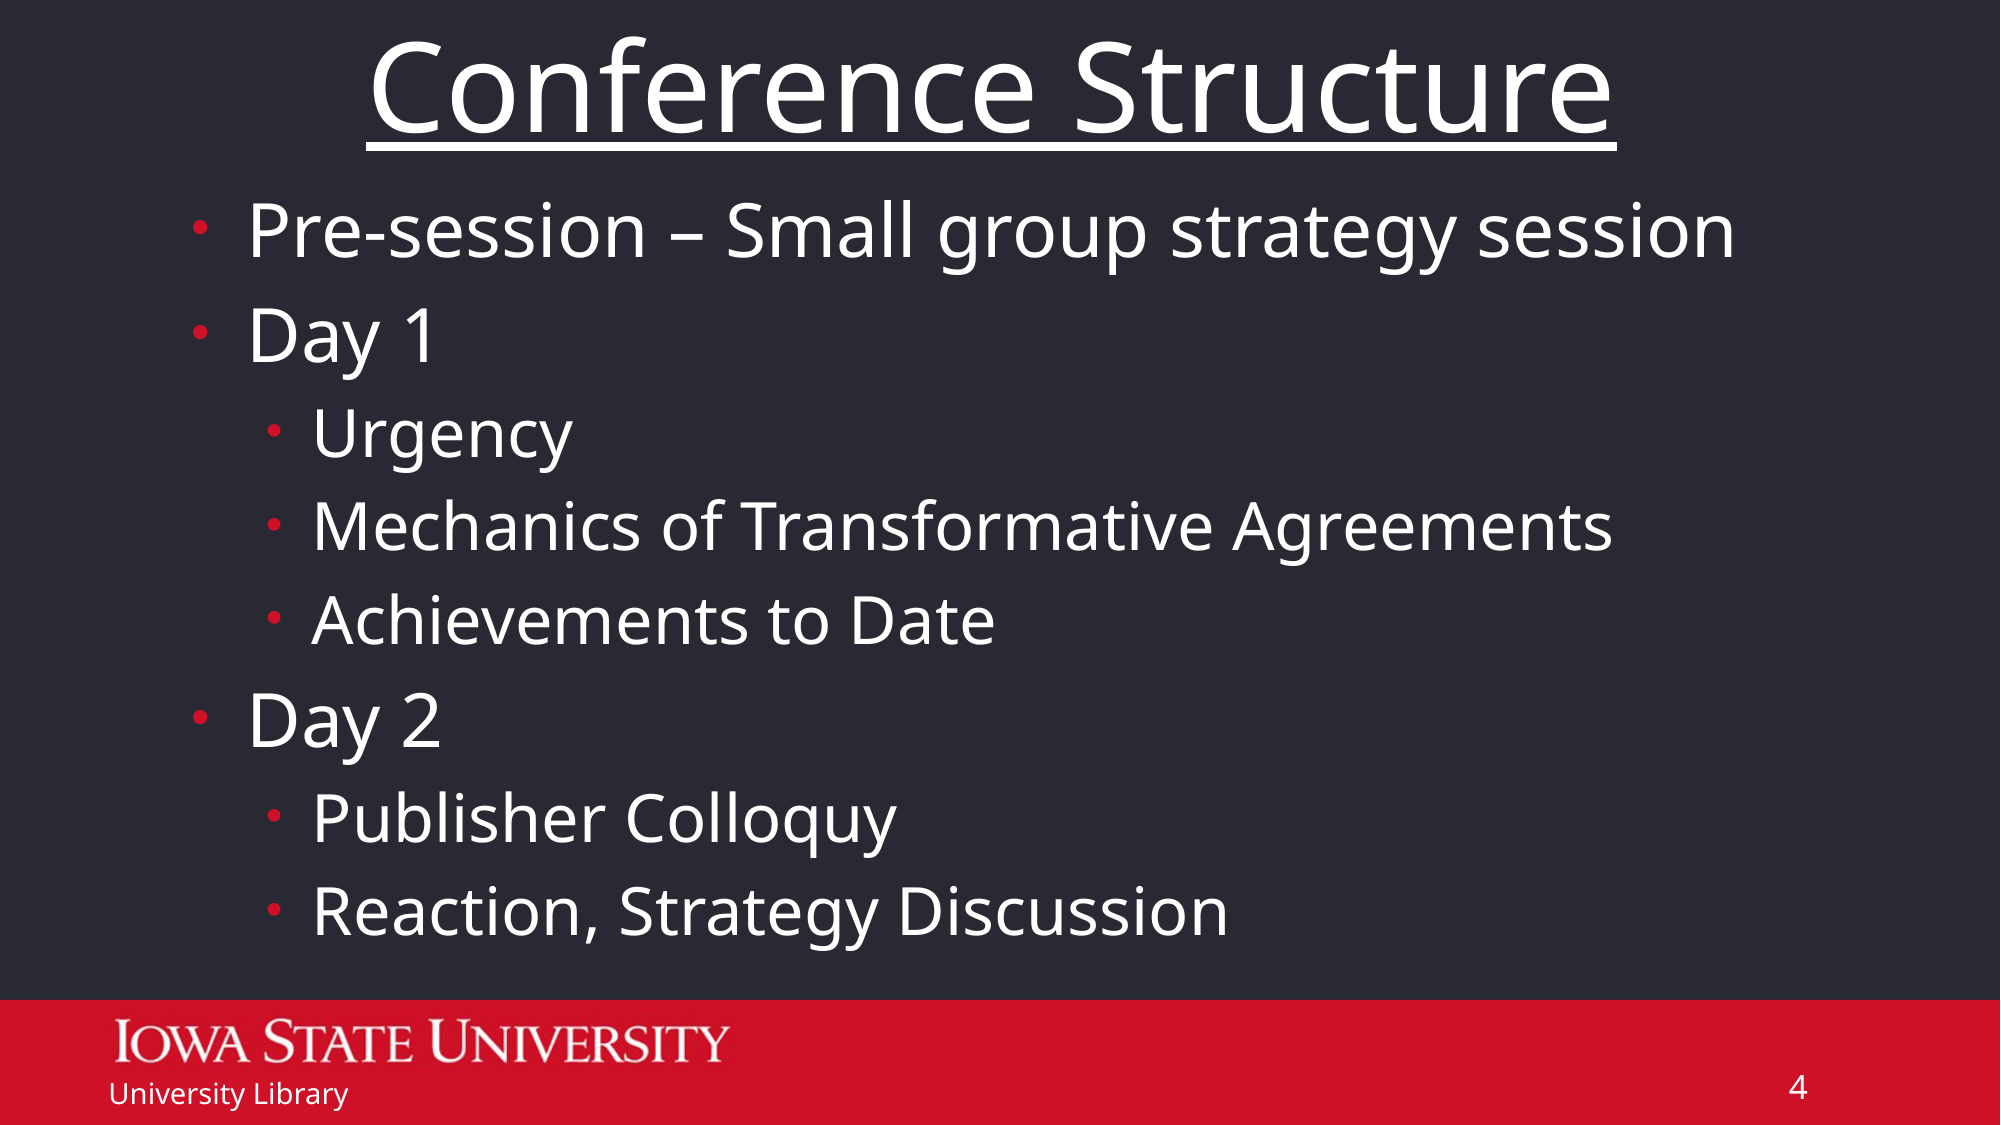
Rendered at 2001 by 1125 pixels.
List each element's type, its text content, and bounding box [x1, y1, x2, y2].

picture [99, 1002, 801, 1091]
list Pre-session – Small group strategy session Day 1 Urgency Mechanics of Transformative Agreements Achievements to Date Day 2 Publisher Colloquy Reaction, Strategy Discussion [174, 174, 1792, 1004]
text_box Conference Structure [351, 0, 1632, 165]
